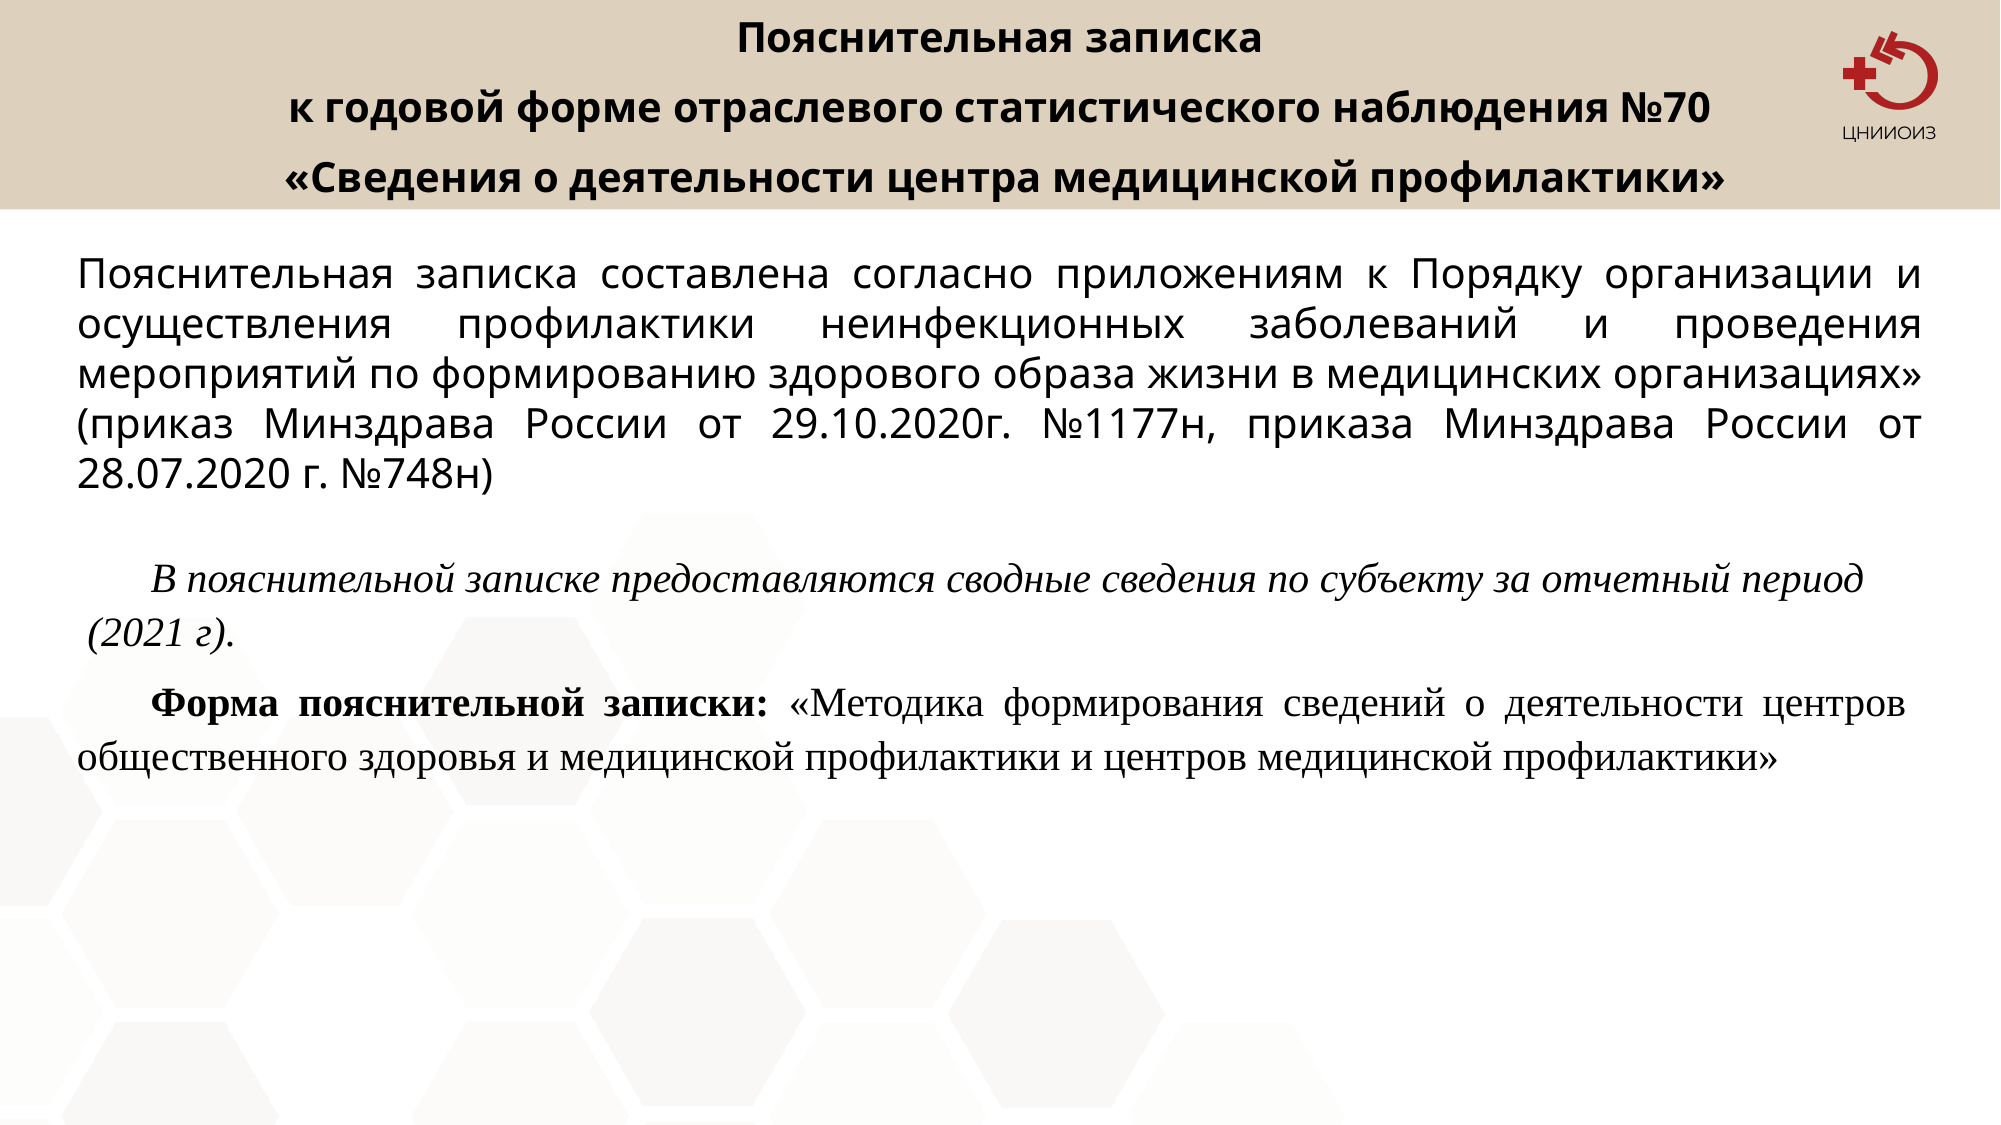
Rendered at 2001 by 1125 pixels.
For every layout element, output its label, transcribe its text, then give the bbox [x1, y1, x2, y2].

picture [0, 2, 1992, 1125]
text_box Пояснительная записка к годовой форме отраслевого статистического наблюдения №70 «Сведения о деятельности центра медицинской профилактики» [0, 0, 2000, 211]
